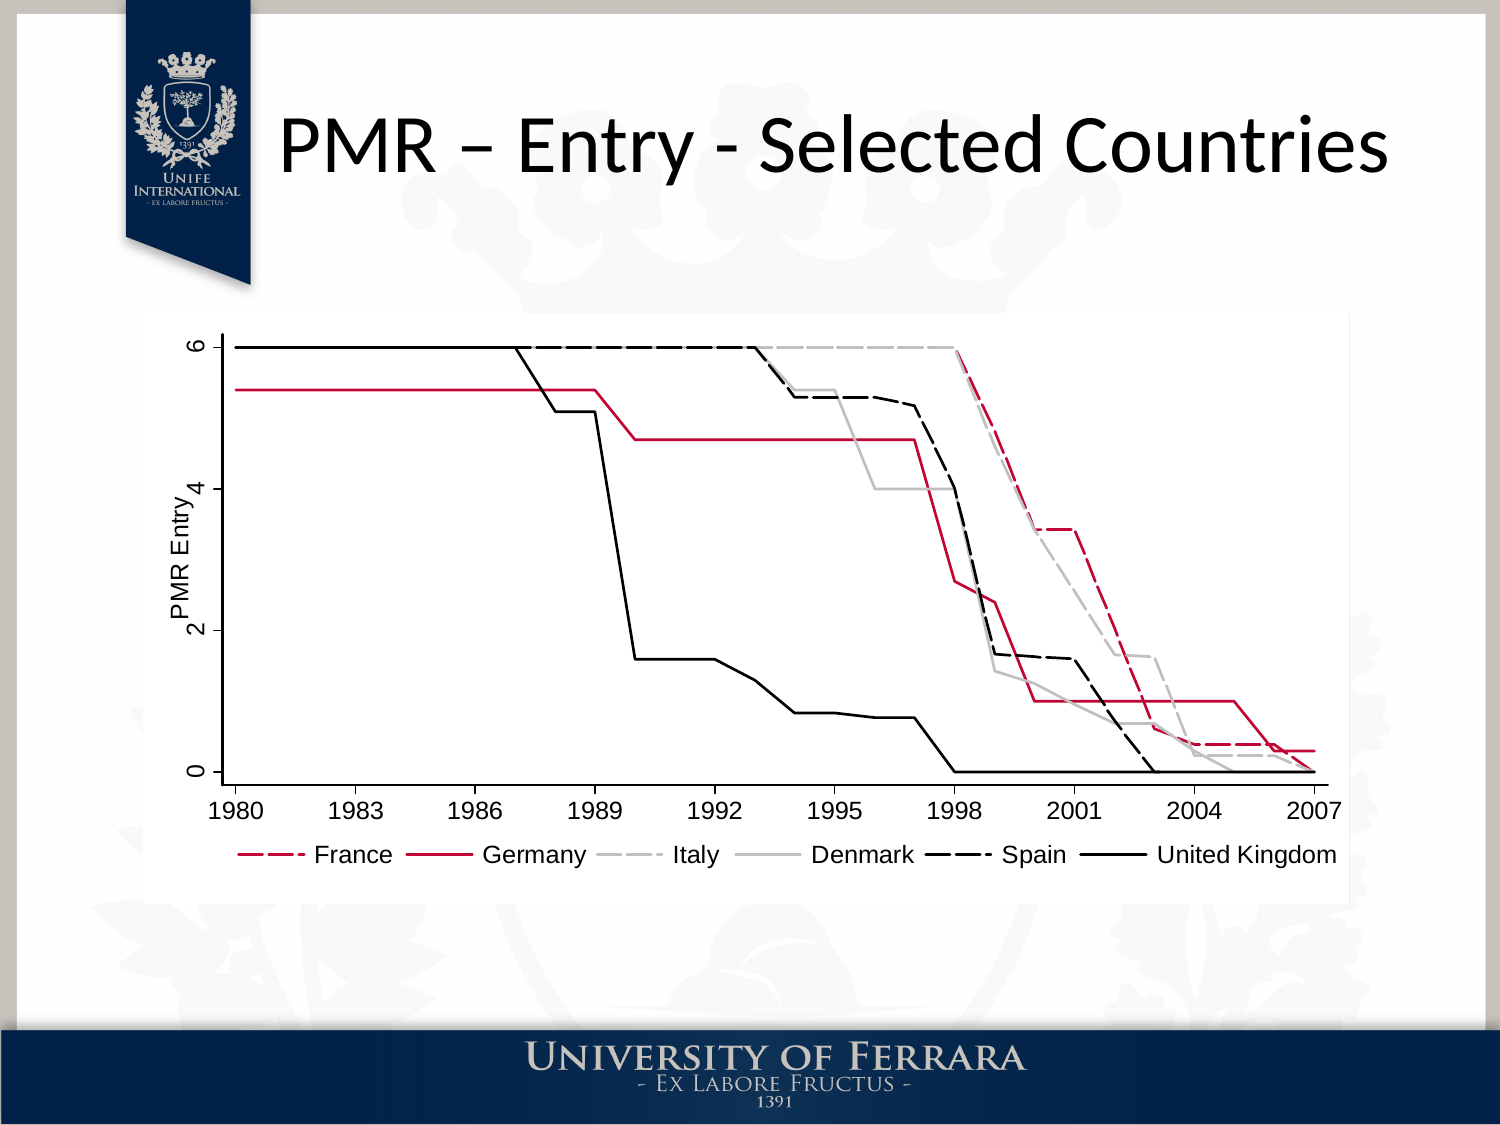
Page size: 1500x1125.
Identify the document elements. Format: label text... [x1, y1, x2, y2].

title PMR – Entry - Selected Countries [244, 45, 1425, 233]
picture [0, 0, 1500, 1125]
